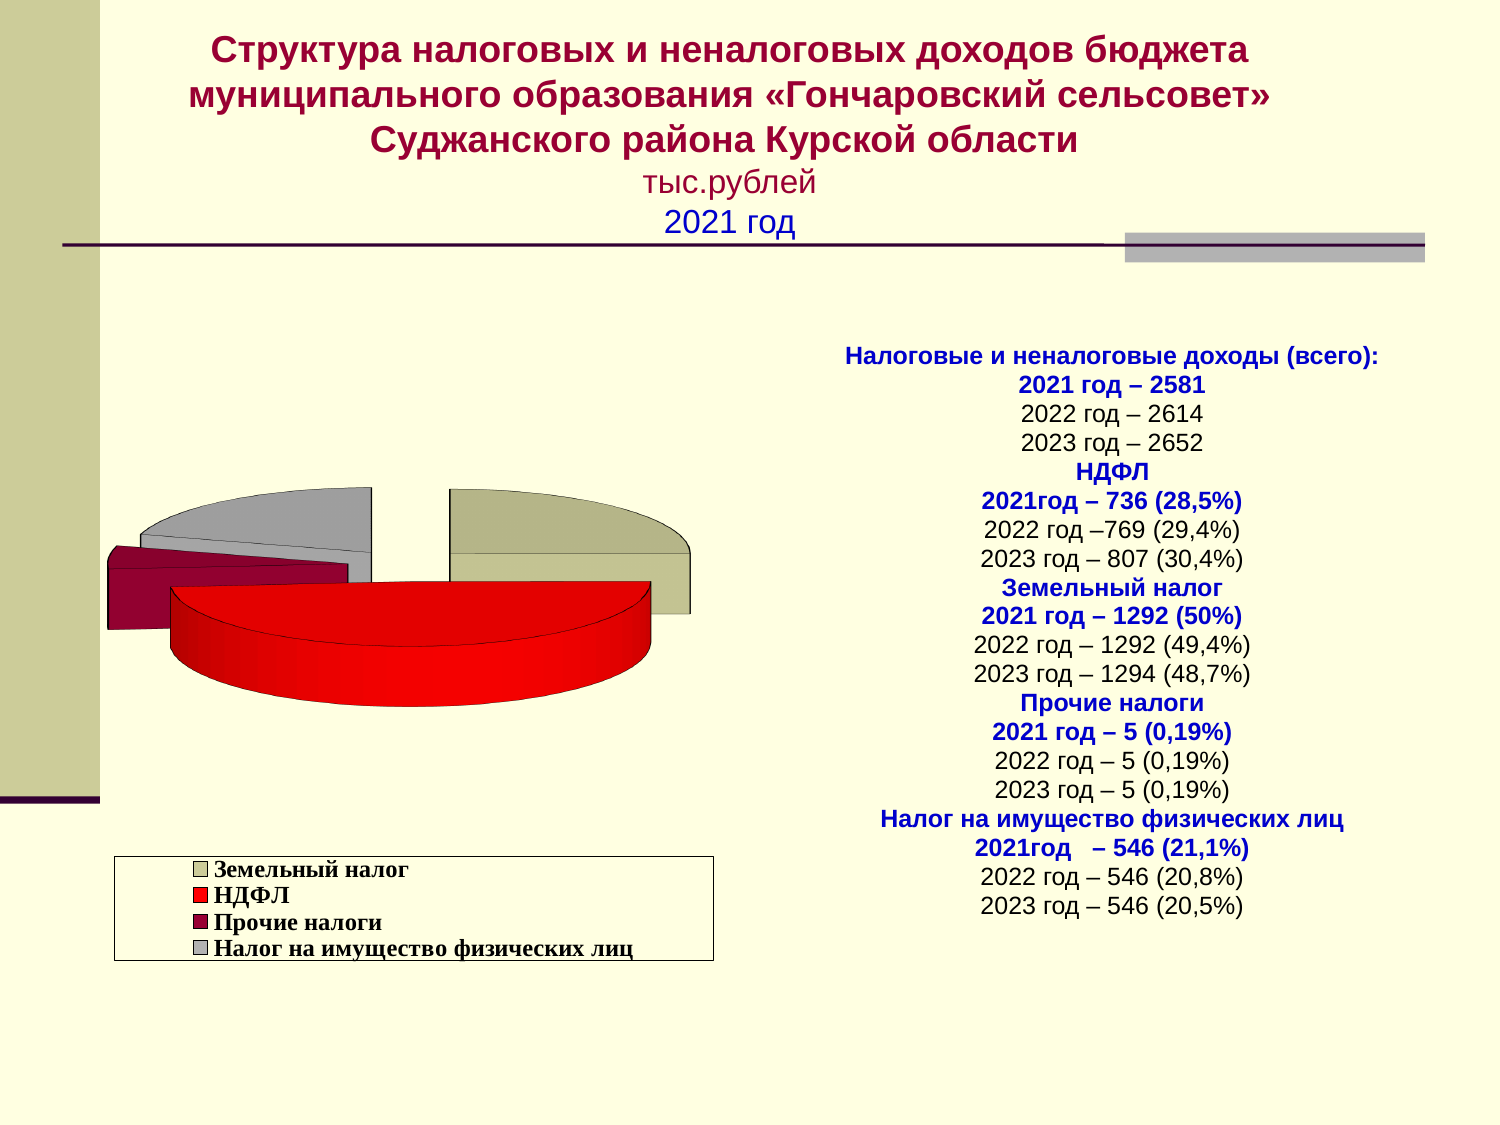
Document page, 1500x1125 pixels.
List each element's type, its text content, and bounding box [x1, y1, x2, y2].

title Структура налоговых и неналоговых доходов бюджета муниципального образования «Гончаровский сельсовет» Суджанского района Курской области тыс.рублей 2021 год [88, 34, 1372, 231]
chart [52, 337, 762, 965]
list Налоговые и неналоговые доходы (всего): 2021 год – 2581 2022 год – 2614 2023 год – 2652 НДФЛ 2021год – 736 (28,5%) 2022 год –769 (29,4%) 2023 год – 807 (30,4%) Земельный налог 2021 год – 1292 (50%) 2022 год – 1292 (49,4%) 2023 год – 1294 (48,7%) Прочие налоги 2021 год – 5 (0,19%) 2022 год – 5 (0,19%) 2023 год – 5 (0,19%) Налог на имущество физических лиц 2021год – 546 (21,1%) 2022 год – 546 (20,8%) 2023 год – 546 (20,5%) [799, 337, 1426, 1000]
